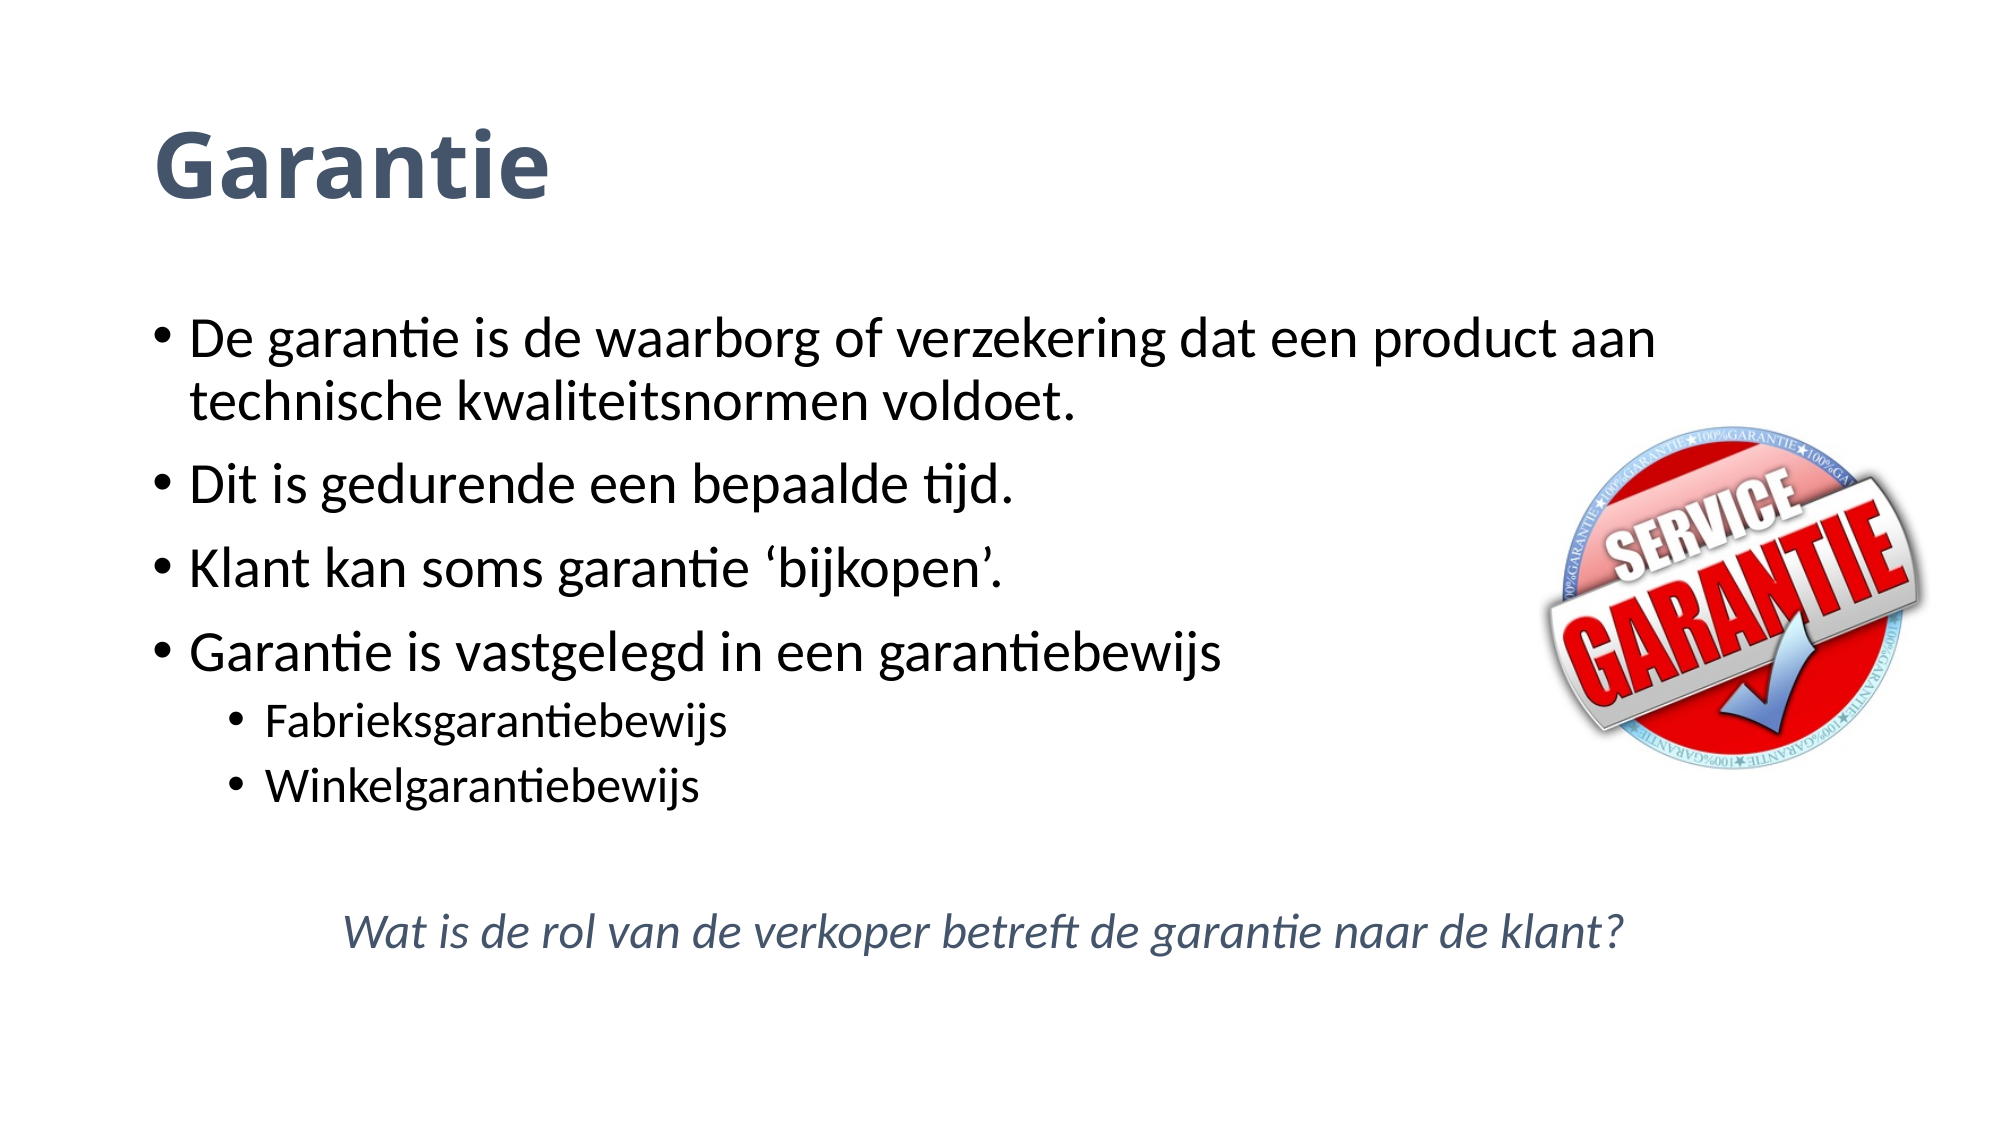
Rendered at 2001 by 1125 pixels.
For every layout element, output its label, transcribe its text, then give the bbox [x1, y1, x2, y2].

title Garantie [137, 59, 1863, 278]
list De garantie is de waarborg of verzekering dat een product aan technische kwaliteitsnormen voldoet. Dit is gedurende een bepaalde tijd. Klant kan soms garantie ‘bijkopen’. Garantie is vastgelegd in een garantiebewijs Fabrieksgarantiebewijs Winkelgarantiebewijs [137, 299, 1863, 1014]
text_box Wat is de rol van de verkoper betreft de garantie naar de klant? [327, 890, 1707, 966]
picture [1537, 408, 1933, 797]
